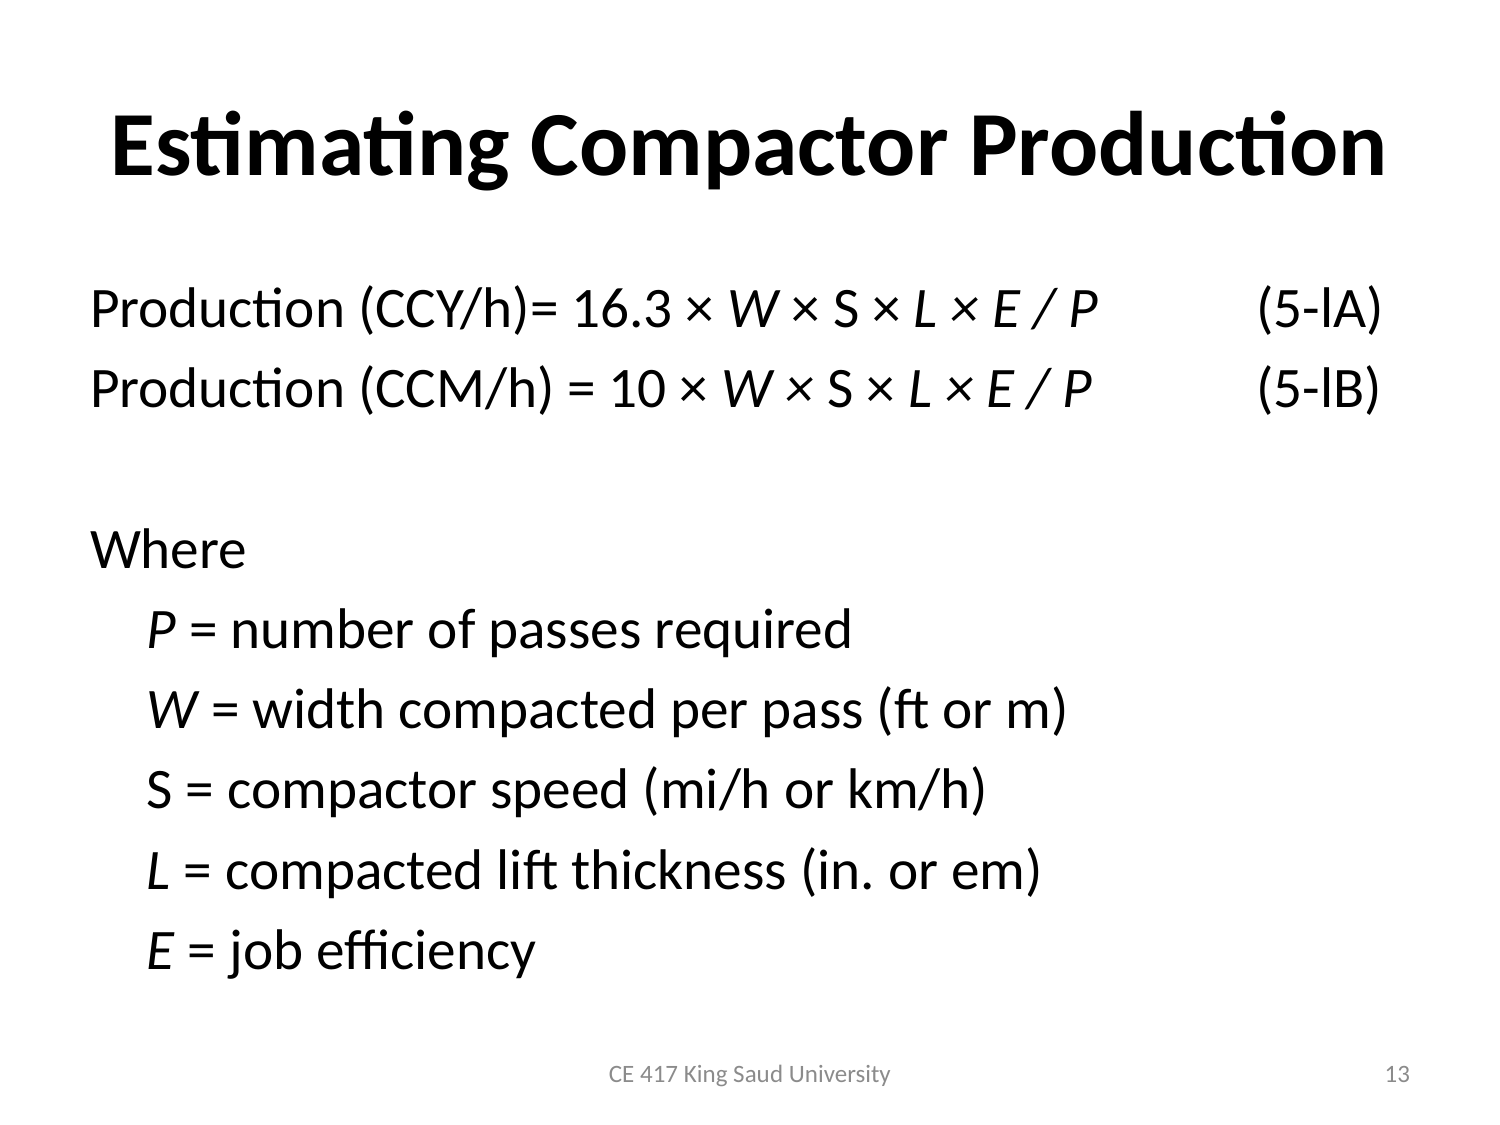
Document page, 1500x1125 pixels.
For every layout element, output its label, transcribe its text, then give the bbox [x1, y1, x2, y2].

slide_number 13 [1074, 1042, 1425, 1103]
footer CE 417 King Saud University [512, 1042, 988, 1103]
title Estimating Compactor Production [75, 45, 1425, 233]
list Production (CCY/h)= 16.3 × W × S × L × E / P (5-lA) Production (CCM/h) = 10 × W × S × L × E / P (5-lB) Where P = number of passes required W = width compacted per pass (ft or m) S = compactor speed (mi/h or km/h) L = compacted lift thickness (in. or em) E = job efficiency [75, 262, 1425, 1005]
